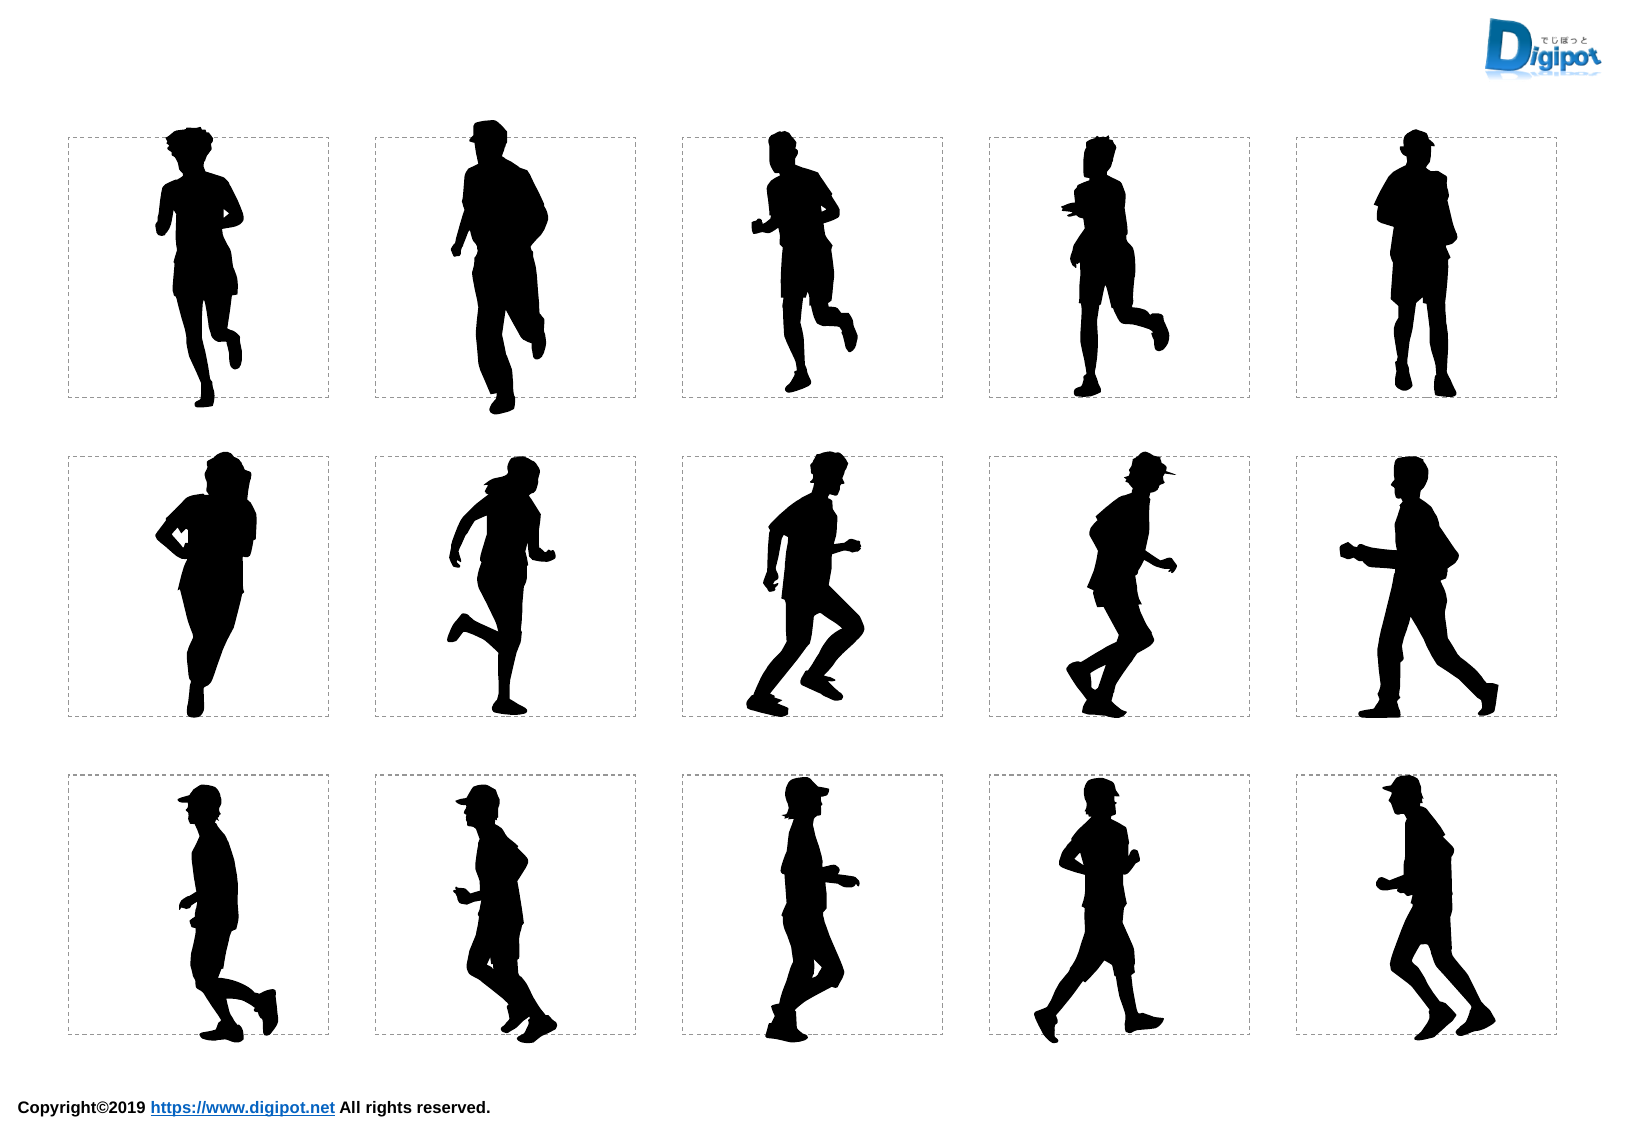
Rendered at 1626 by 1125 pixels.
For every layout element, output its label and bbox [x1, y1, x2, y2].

text_box [177, 784, 279, 1043]
text_box [155, 126, 244, 408]
text_box [1376, 775, 1496, 1041]
text_box [746, 451, 865, 717]
text_box [1061, 135, 1170, 397]
text_box [1339, 456, 1499, 718]
text_box [453, 784, 558, 1044]
text_box [1373, 129, 1458, 397]
text_box [450, 120, 549, 415]
text_box [765, 777, 860, 1043]
text_box [1034, 777, 1164, 1044]
text_box [751, 130, 858, 393]
text_box [155, 451, 257, 718]
text_box [447, 456, 556, 715]
text_box [1066, 451, 1177, 718]
picture [1485, 18, 1602, 82]
